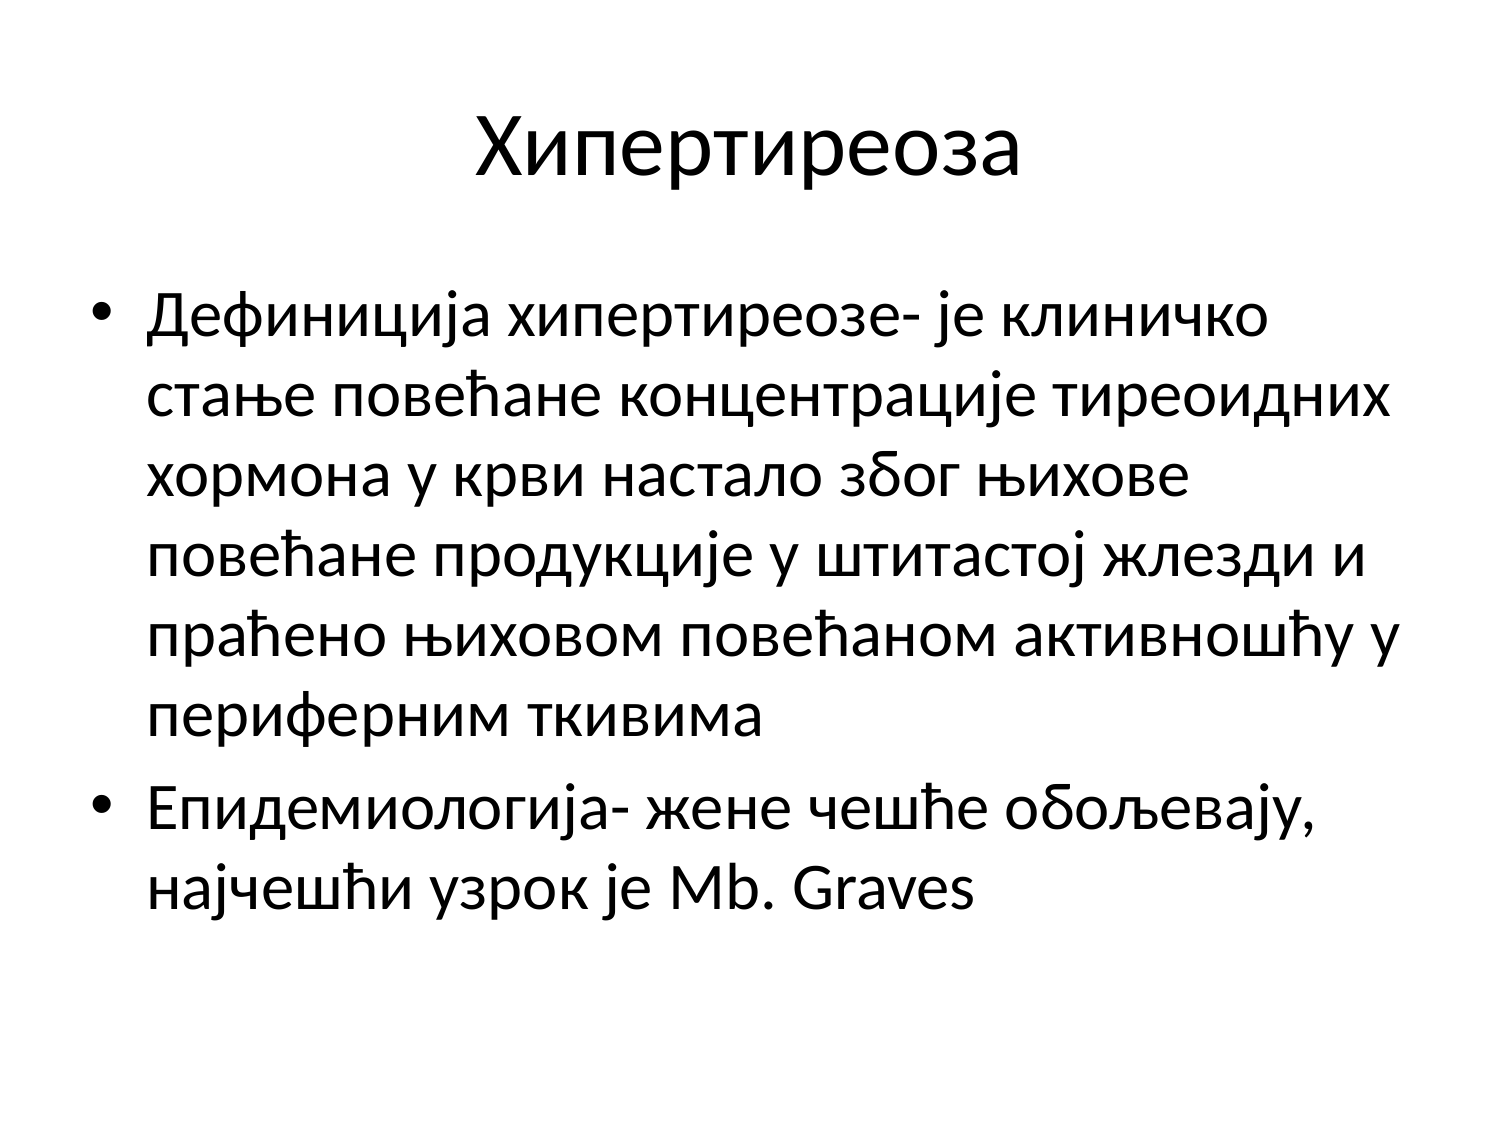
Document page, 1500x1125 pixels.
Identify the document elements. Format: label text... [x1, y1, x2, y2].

list Дефиниција хипертиреозе- је клиничко стање повећане концентрације тиреоидних хормона у крви настало због њихове повећане продукције у штитастој жлезди и праћено њиховом повећаном активношћу у периферним ткивима Епидемиологија- жене чешће обољевају, најчешћи узрок је Mb. Graves [75, 262, 1425, 1005]
title Хипертиреоза [75, 45, 1425, 233]
